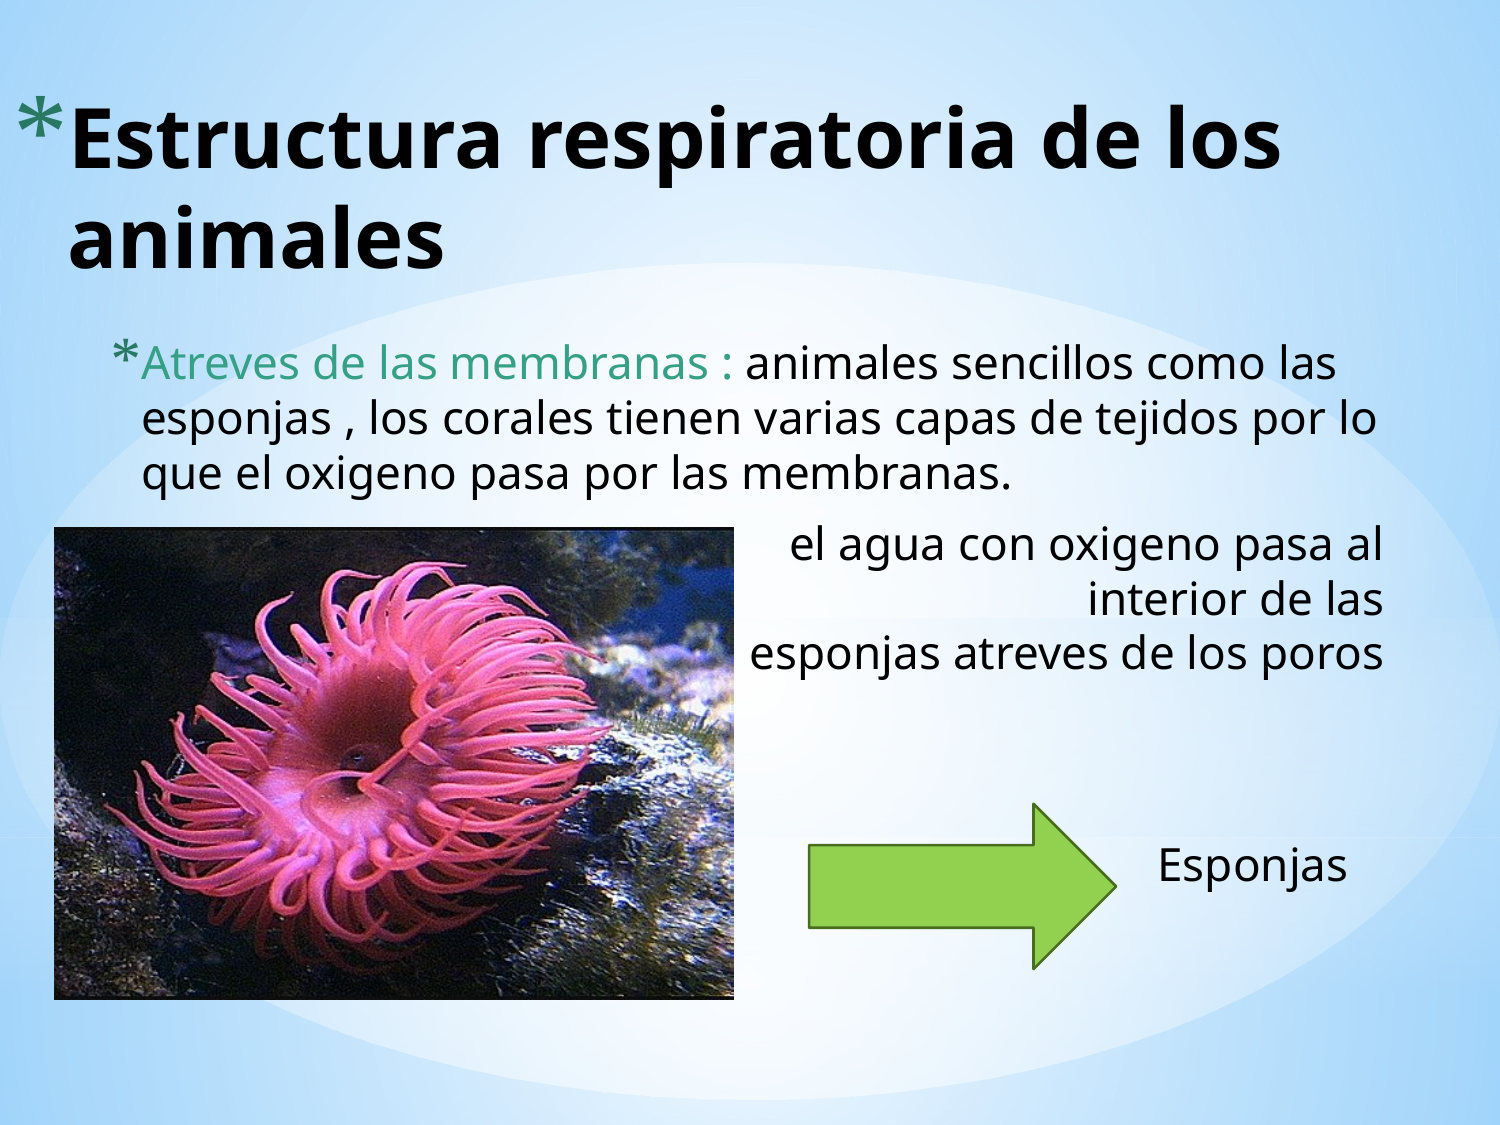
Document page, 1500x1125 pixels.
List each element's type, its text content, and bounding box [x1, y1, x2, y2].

title Estructura respiratoria de los animales [0, 78, 1418, 266]
text_box [807, 802, 1118, 971]
list Atreves de las membranas : animales sencillos como las esponjas , los corales tienen varias capas de tejidos por lo que el oxigeno pasa por las membranas. el agua con oxigeno pasa al interior de las esponjas atreves de los poros Esponjas [88, 326, 1400, 1083]
picture [54, 526, 734, 1000]
